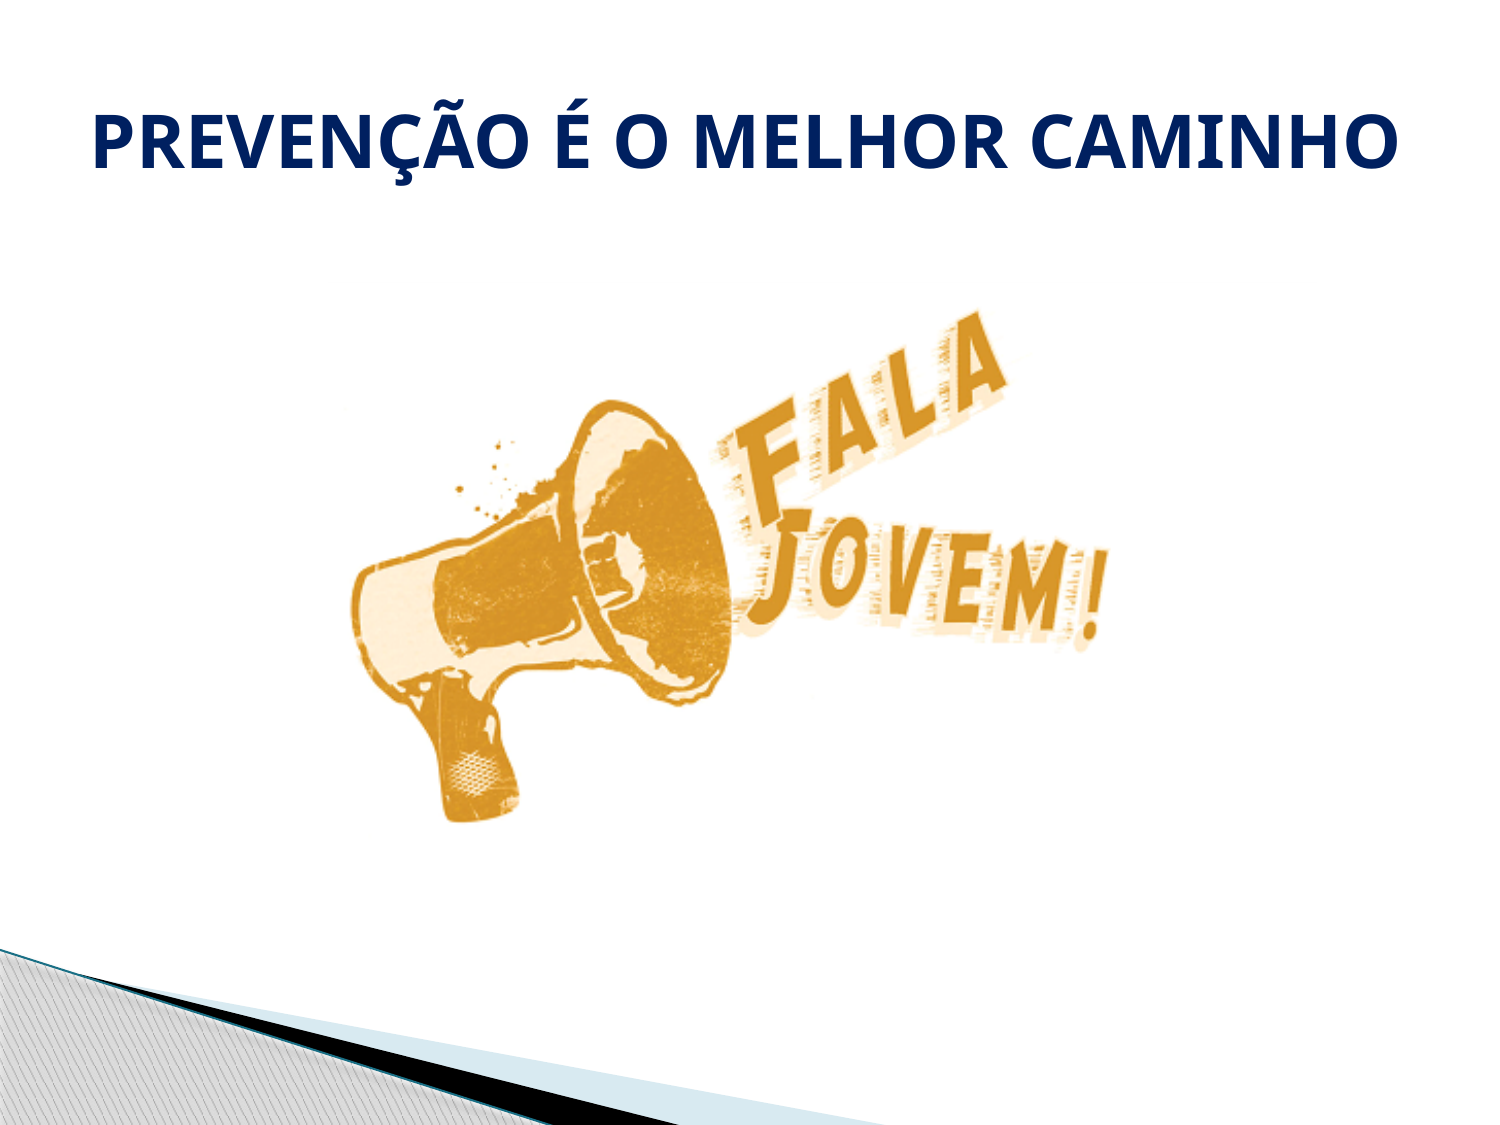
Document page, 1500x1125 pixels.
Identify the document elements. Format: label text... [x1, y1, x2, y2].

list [327, 280, 1317, 869]
title PREVENÇÃO É O MELHOR CAMINHO [75, 45, 1454, 233]
